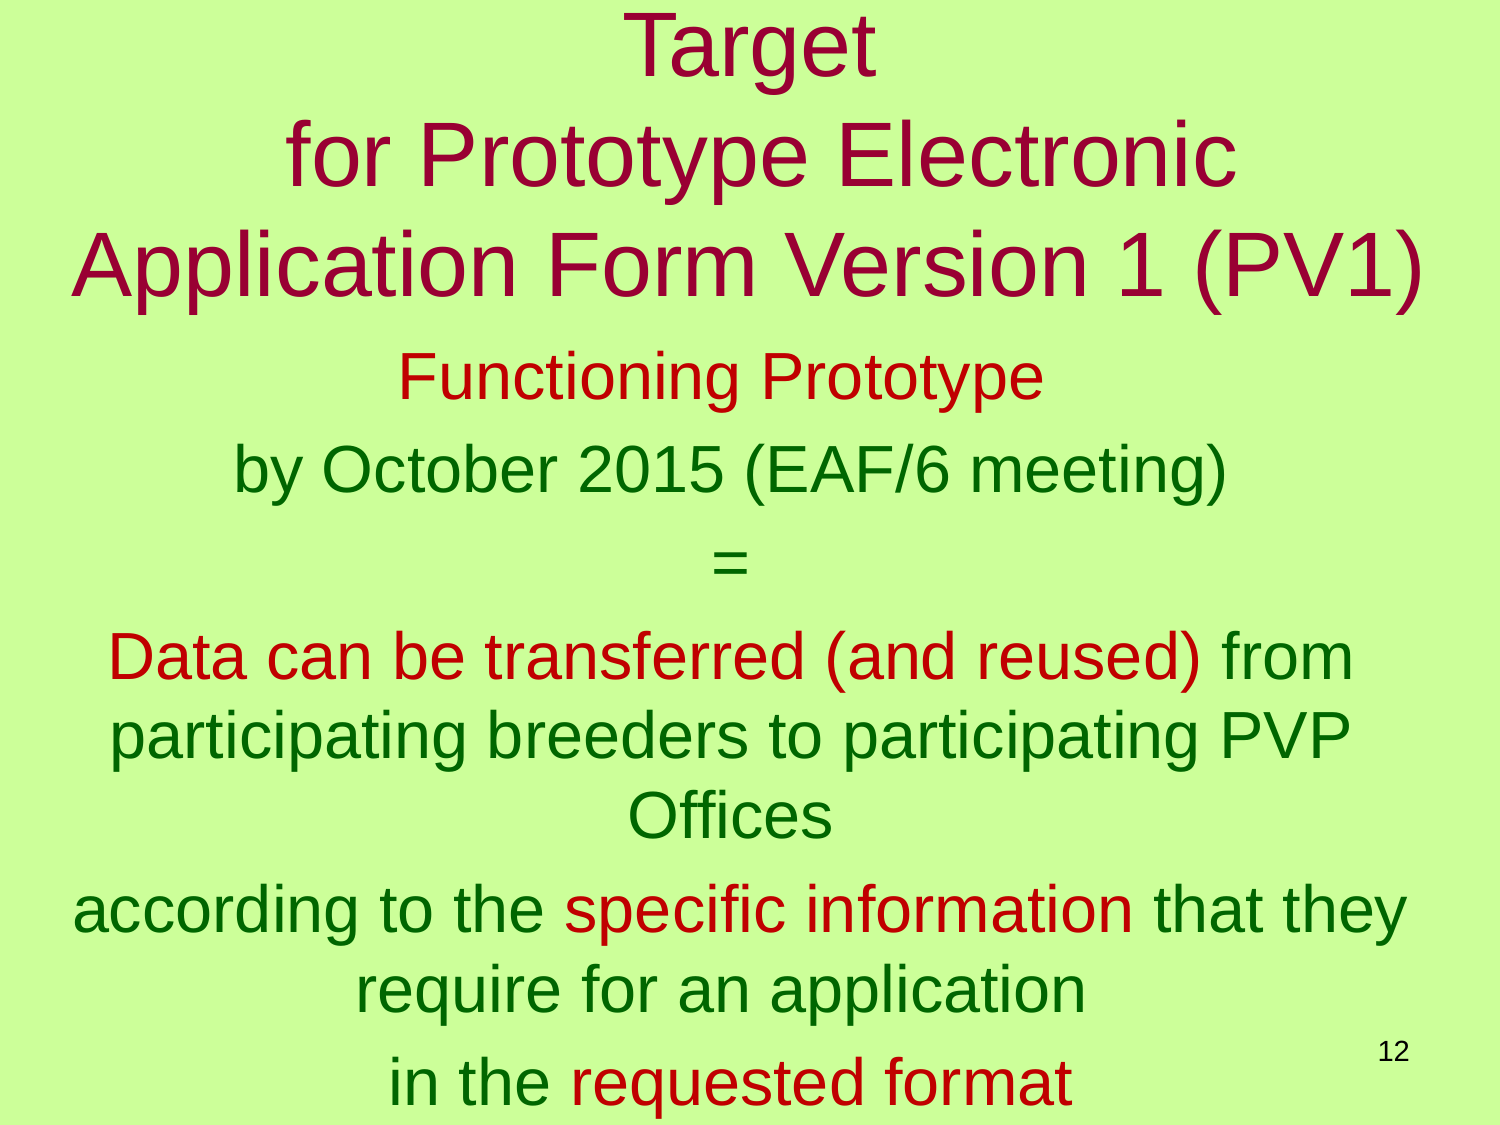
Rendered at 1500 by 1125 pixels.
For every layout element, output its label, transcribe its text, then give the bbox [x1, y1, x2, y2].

slide_number 12 [1074, 1024, 1425, 1103]
list Functioning Prototype by October 2015 (EAF/6 meeting) = Data can be transferred (and reused) from participating breeders to participating PVP Offices according to the specific information that they require for an application in the requested format [24, 324, 1438, 575]
title Target for Prototype Electronic Application Form Version 1 (PV1) [50, 37, 1475, 263]
